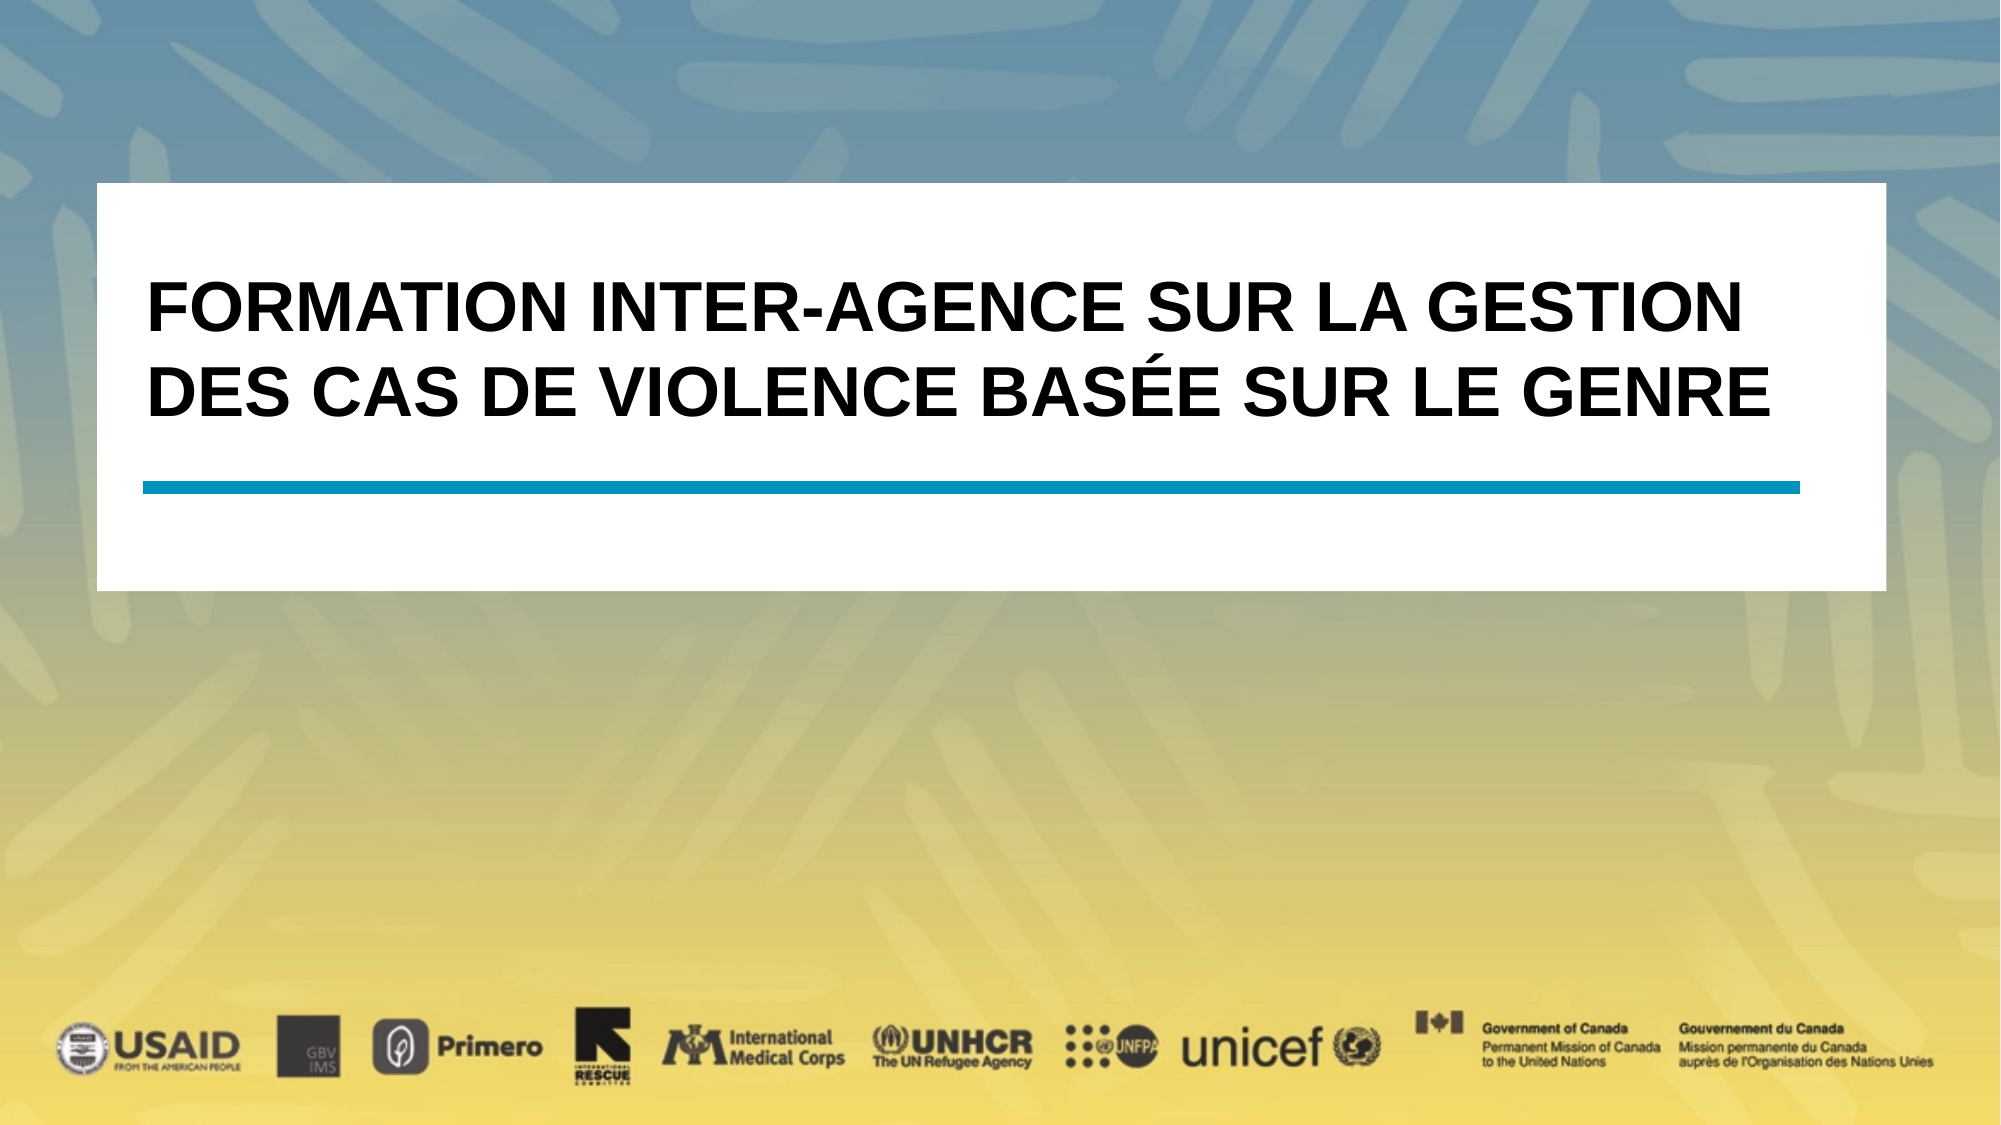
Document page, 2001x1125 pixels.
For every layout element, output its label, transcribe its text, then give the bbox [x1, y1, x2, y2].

picture [0, 0, 2001, 1125]
text_box FORMATION INTER-AGENCE SUR LA GESTION DES CAS DE VIOLENCE BASÉE SUR LE GENRE [131, 253, 1828, 438]
